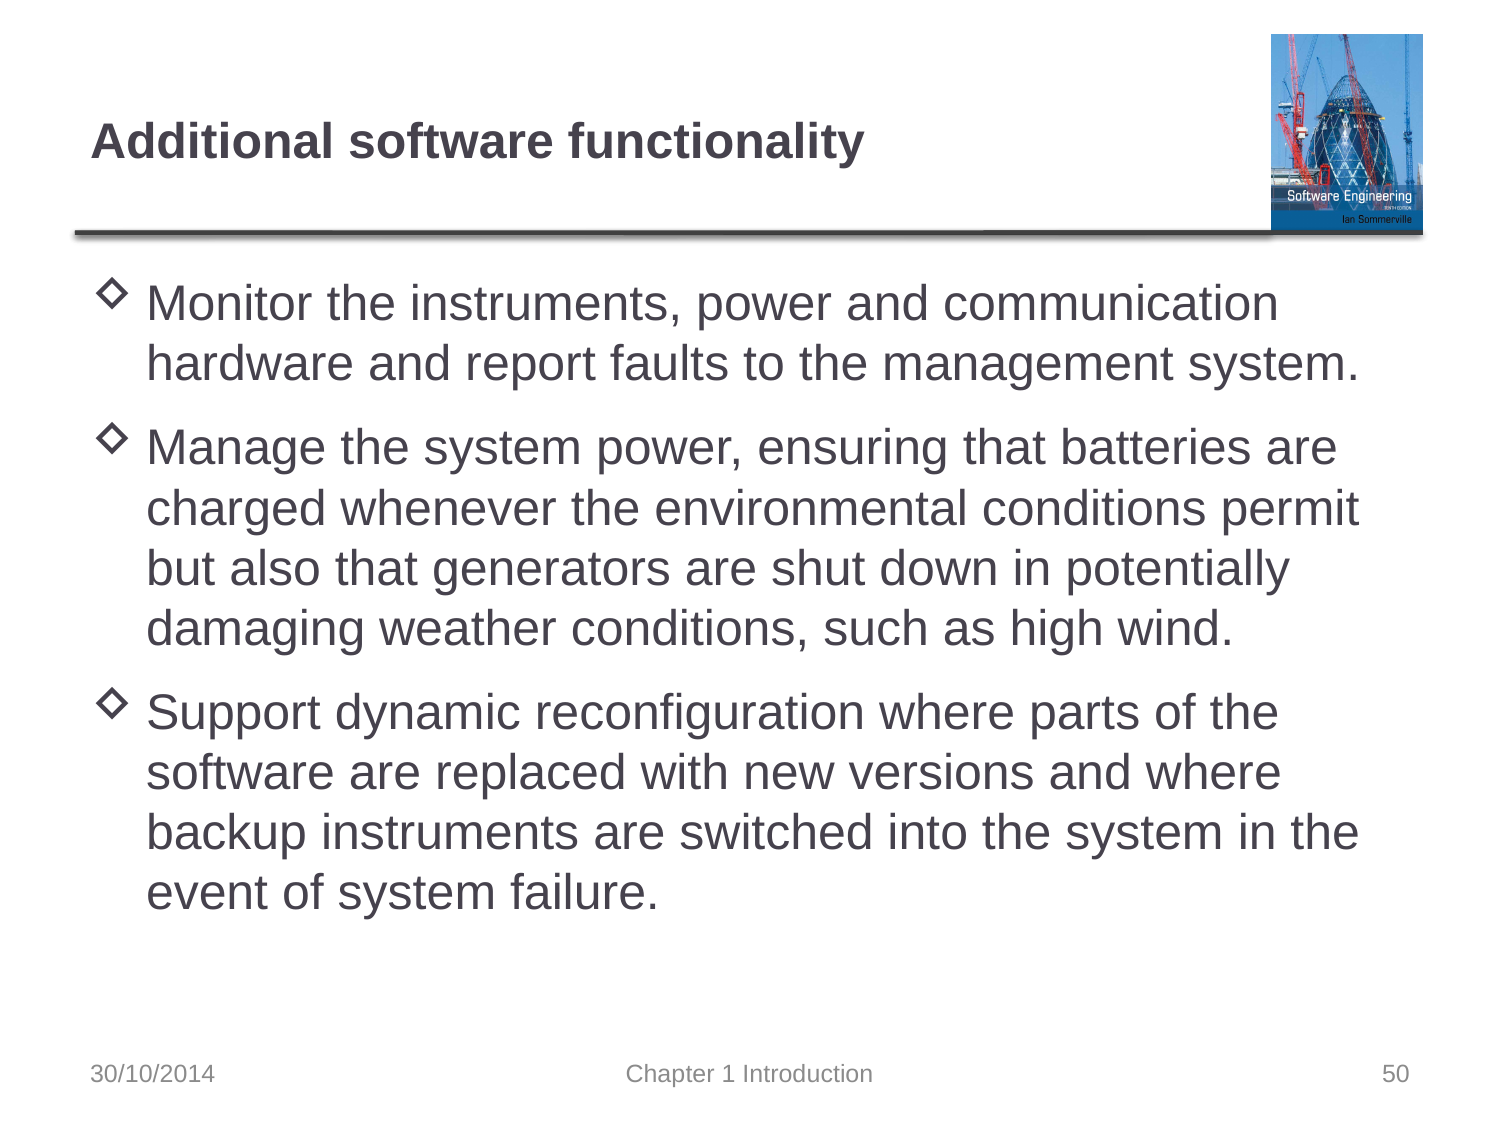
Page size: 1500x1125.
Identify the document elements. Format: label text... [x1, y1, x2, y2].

list Monitor the instruments, power and communication hardware and report faults to the management system. Manage the system power, ensuring that batteries are charged whenever the environmental conditions permit but also that generators are shut down in potentially damaging weather conditions, such as high wind. Support dynamic reconfiguration where parts of the software are replaced with new versions and where backup instruments are switched into the system in the event of system failure. [75, 262, 1425, 1005]
footer Chapter 1 Introduction [512, 1042, 988, 1103]
title Additional software functionality [74, 44, 1272, 233]
slide_number 50 [1074, 1042, 1425, 1103]
picture [1271, 34, 1423, 230]
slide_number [75, 1042, 425, 1103]
